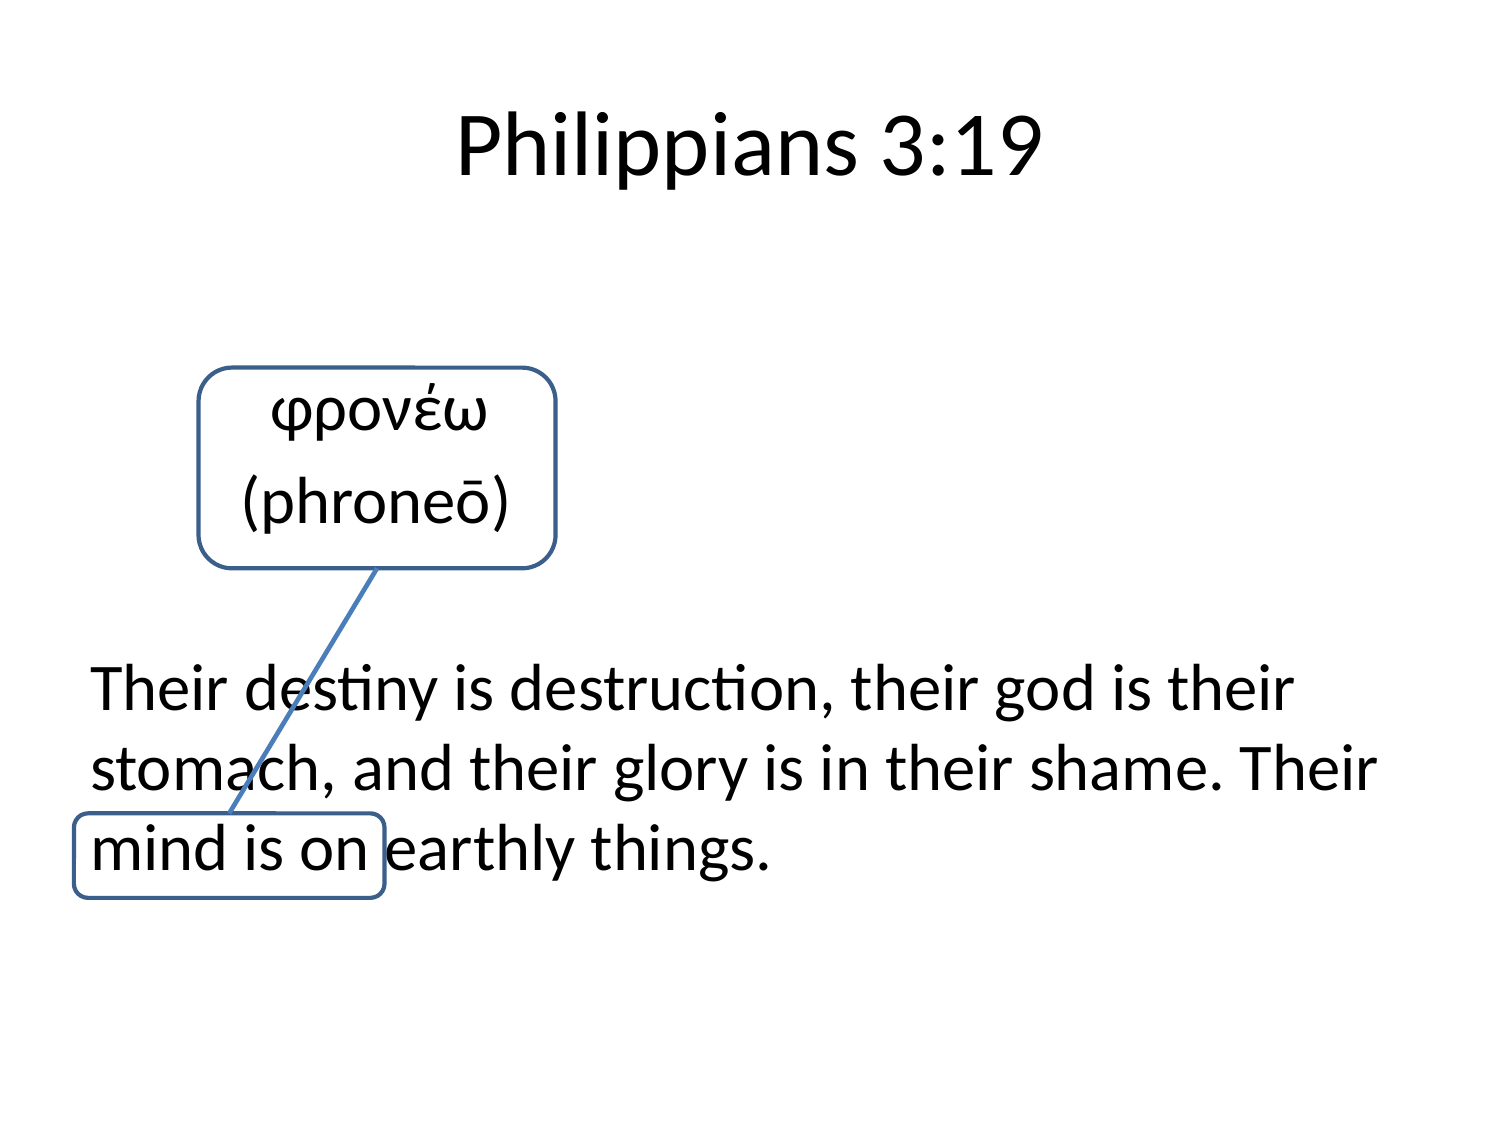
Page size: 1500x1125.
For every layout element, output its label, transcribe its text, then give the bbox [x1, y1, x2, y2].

title Philippians 3:19 [75, 45, 1425, 233]
list φρονέω (phroneō) Their destiny is destruction, their god is their stomach, and their glory is in their shame. Their mind is on earthly things. [75, 262, 1425, 1005]
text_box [228, 567, 378, 814]
text_box [196, 365, 558, 571]
text_box [71, 811, 387, 900]
